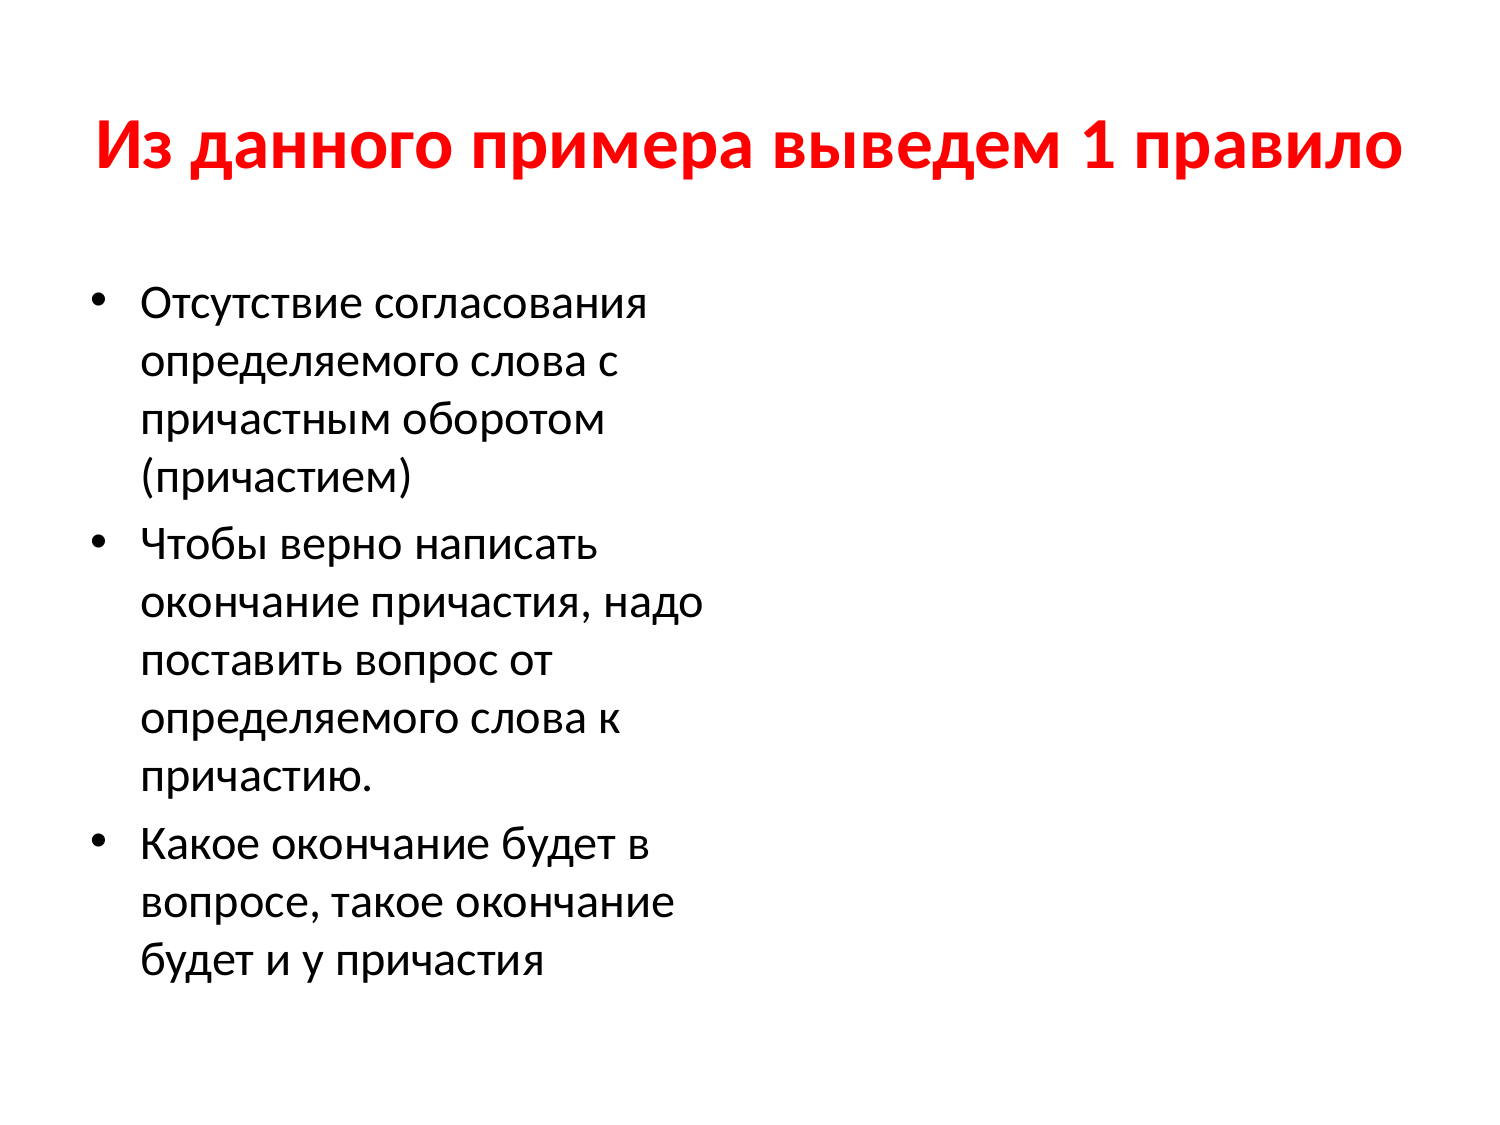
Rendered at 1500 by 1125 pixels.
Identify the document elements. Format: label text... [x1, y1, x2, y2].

list Отсутствие согласования определяемого слова с причастным оборотом (причастием) Чтобы верно написать окончание причастия, надо поставить вопрос от определяемого слова к причастию. Какое окончание будет в вопросе, такое окончание будет и у причастия [75, 262, 738, 1005]
title Из данного примера выведем 1 правило [75, 45, 1425, 233]
